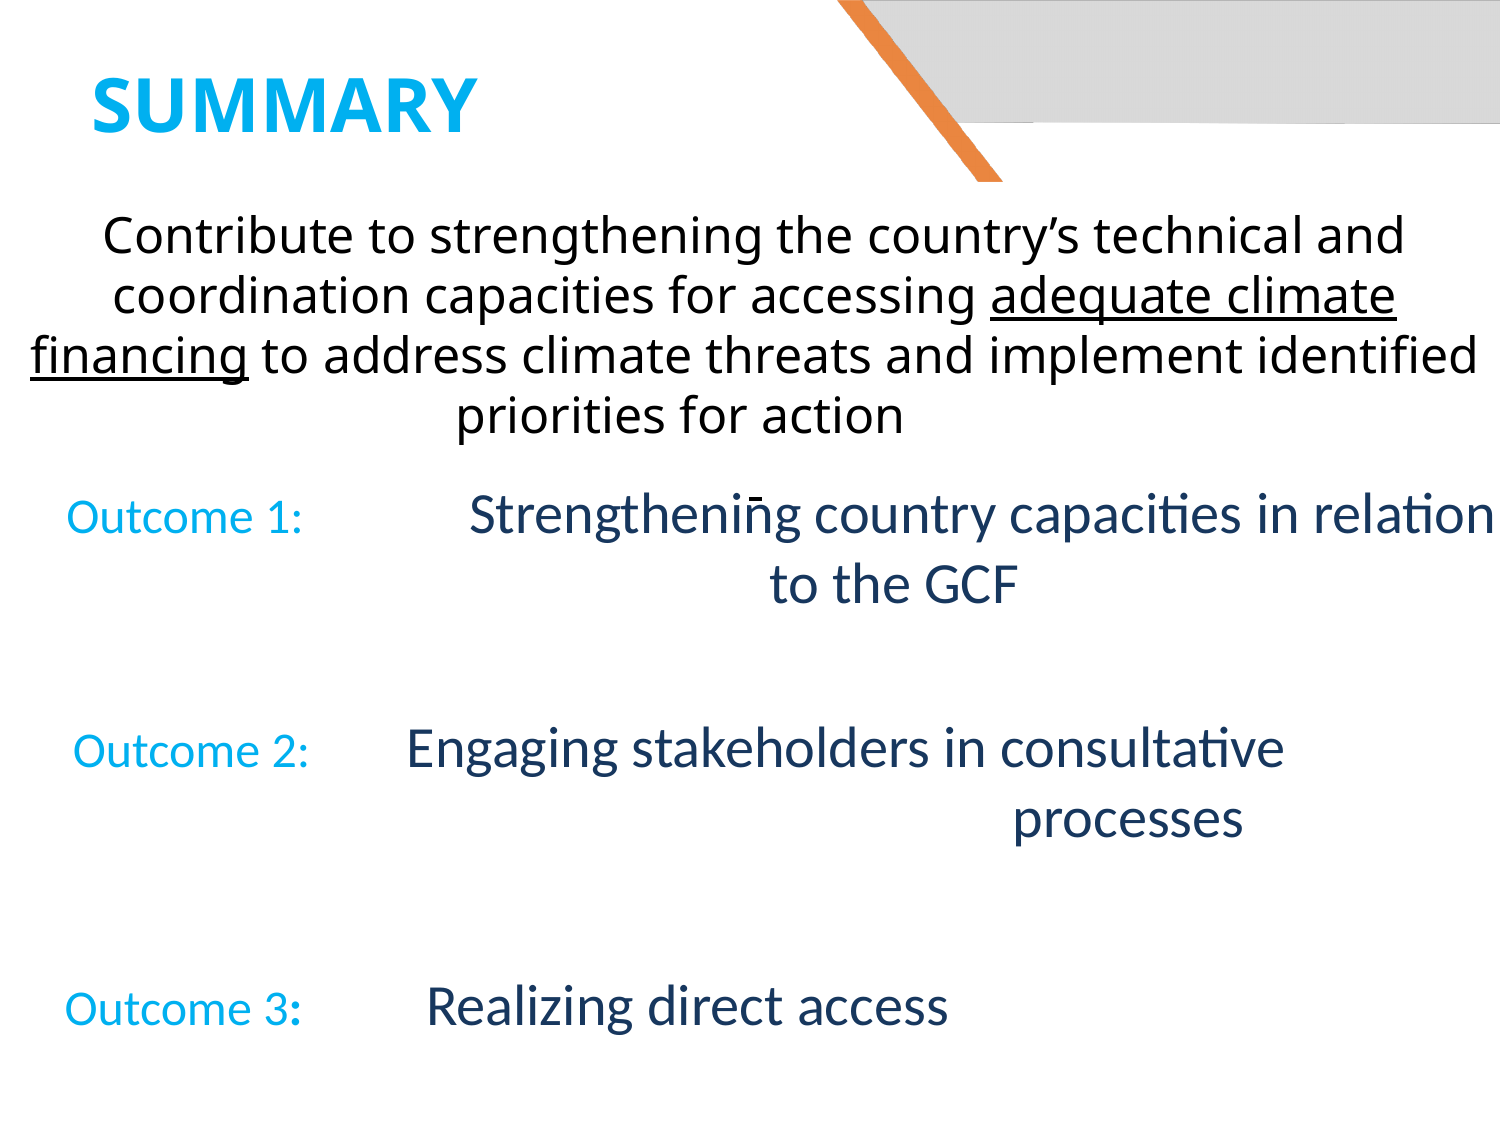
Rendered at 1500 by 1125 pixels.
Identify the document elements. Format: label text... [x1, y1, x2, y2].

title SUMMARY [76, 47, 838, 158]
list Contribute to strengthening the country’s technical and coordination capacities for accessing adequate climate financing to address climate threats and implement identified priorities for action [0, 196, 1500, 407]
text_box Outcome 3: Realizing direct access [41, 915, 1377, 1045]
text_box Outcome 2: Engaging stakeholders in consultative processes [58, 701, 1500, 857]
text_box Outcome 1: Strengthening country capacities in relation to the GCF [41, 467, 1500, 646]
picture [837, 0, 1500, 182]
